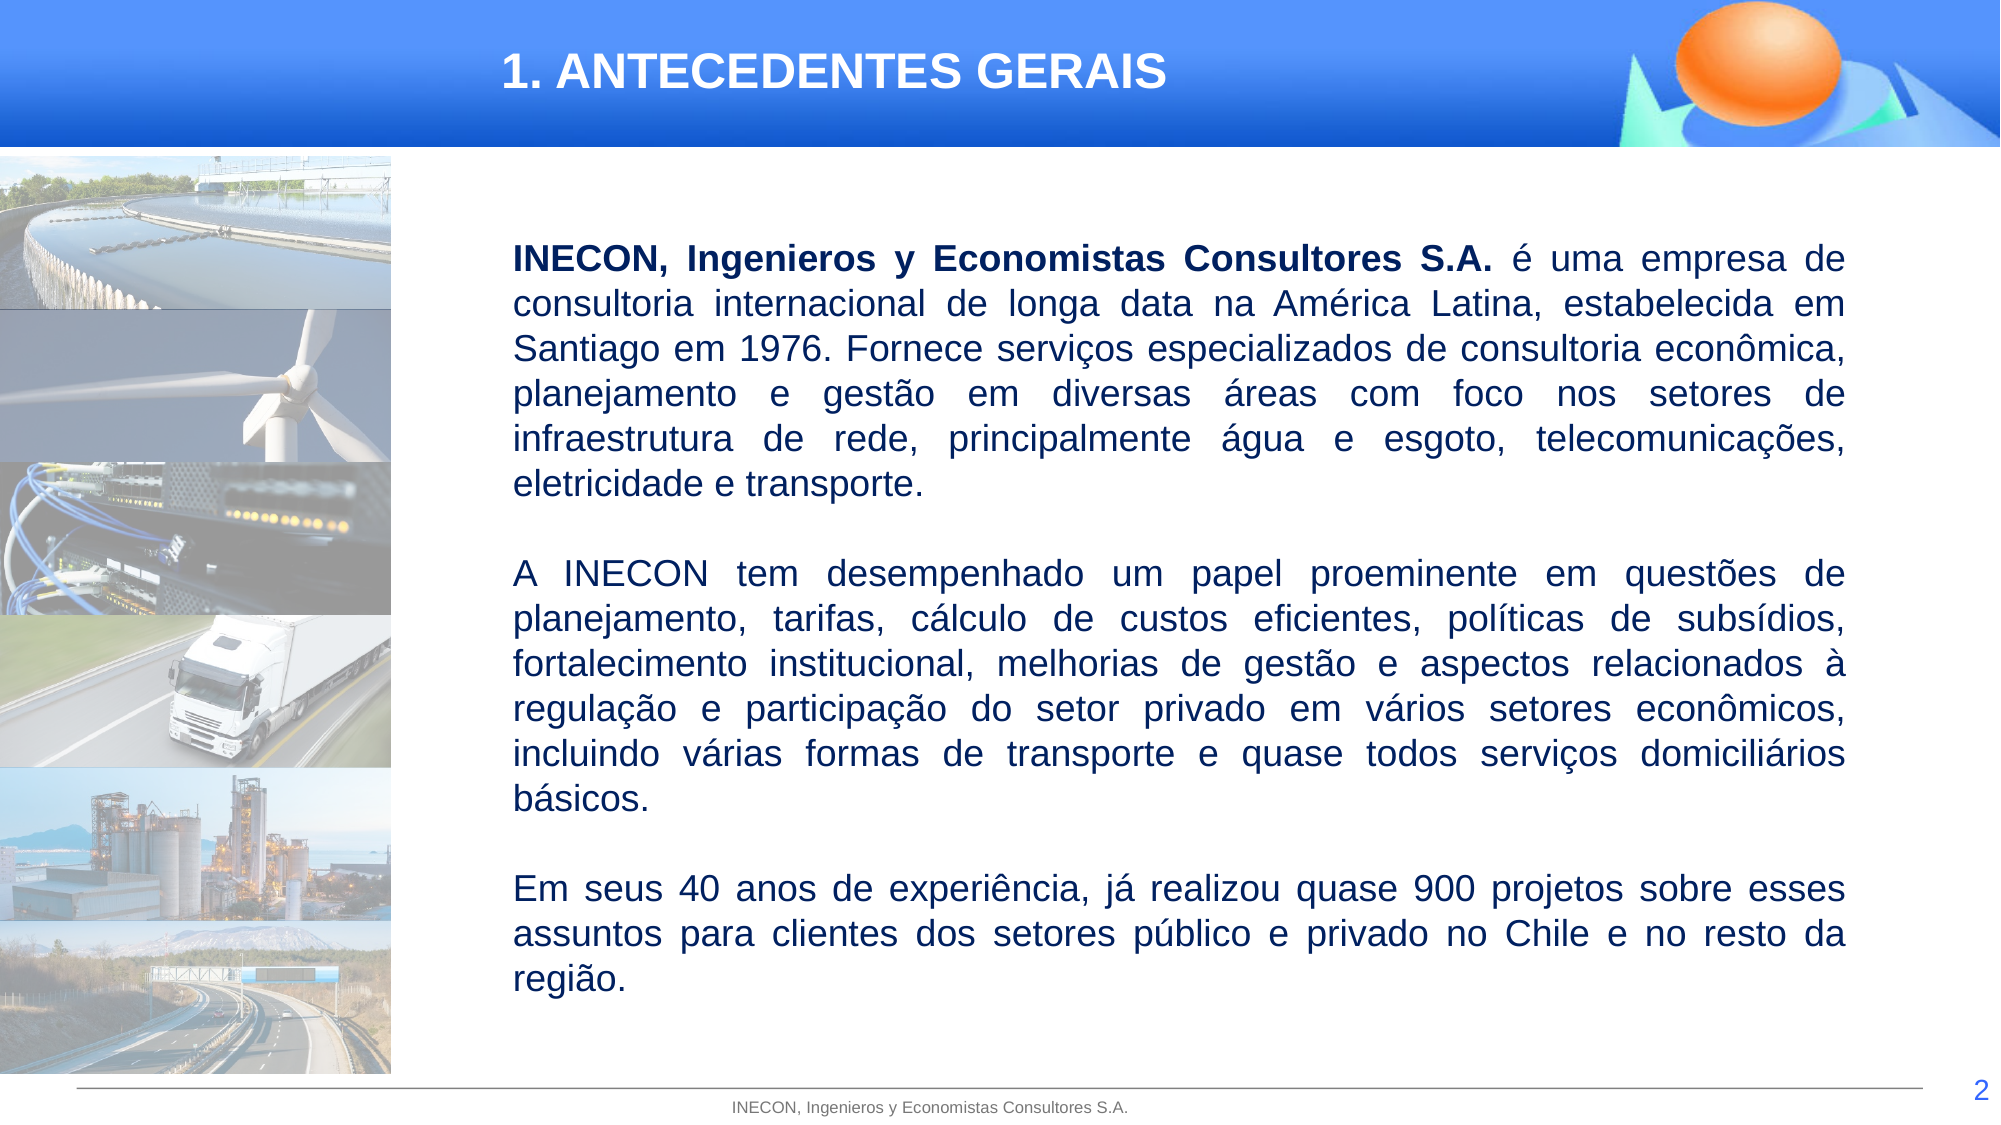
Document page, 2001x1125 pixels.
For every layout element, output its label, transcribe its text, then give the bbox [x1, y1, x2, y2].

title 1. ANTECEDENTES GERAIS [0, 0, 1670, 138]
slide_number 1 [1537, 1063, 2000, 1125]
picture [0, 0, 2000, 147]
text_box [0, 155, 392, 1074]
list INECON, Ingenieros y Economistas Consultores S.A. é uma empresa de consultoria internacional de longa data na América Latina, estabelecida em Santiago em 1976. Fornece serviços especializados de consultoria econômica, planejamento e gestão em diversas áreas com foco nos setores de infraestrutura de rede, principalmente água e esgoto, telecomunicações, eletricidade e transporte. A INECON tem desempenhado um papel proeminente em questões de planejamento, tarifas, cálculo de custos eficientes, políticas de subsídios, fortalecimento institucional, melhorias de gestão e aspectos relacionados à regulação e participação do setor privado em vários setores econômicos, incluindo várias formas de transporte e quase todos serviços domiciliários básicos. Em seus 40 anos de experiência, já realizou quase 900 projetos sobre esses assuntos para clientes dos setores público e privado no Chile e no resto da região. [497, 226, 1862, 1035]
